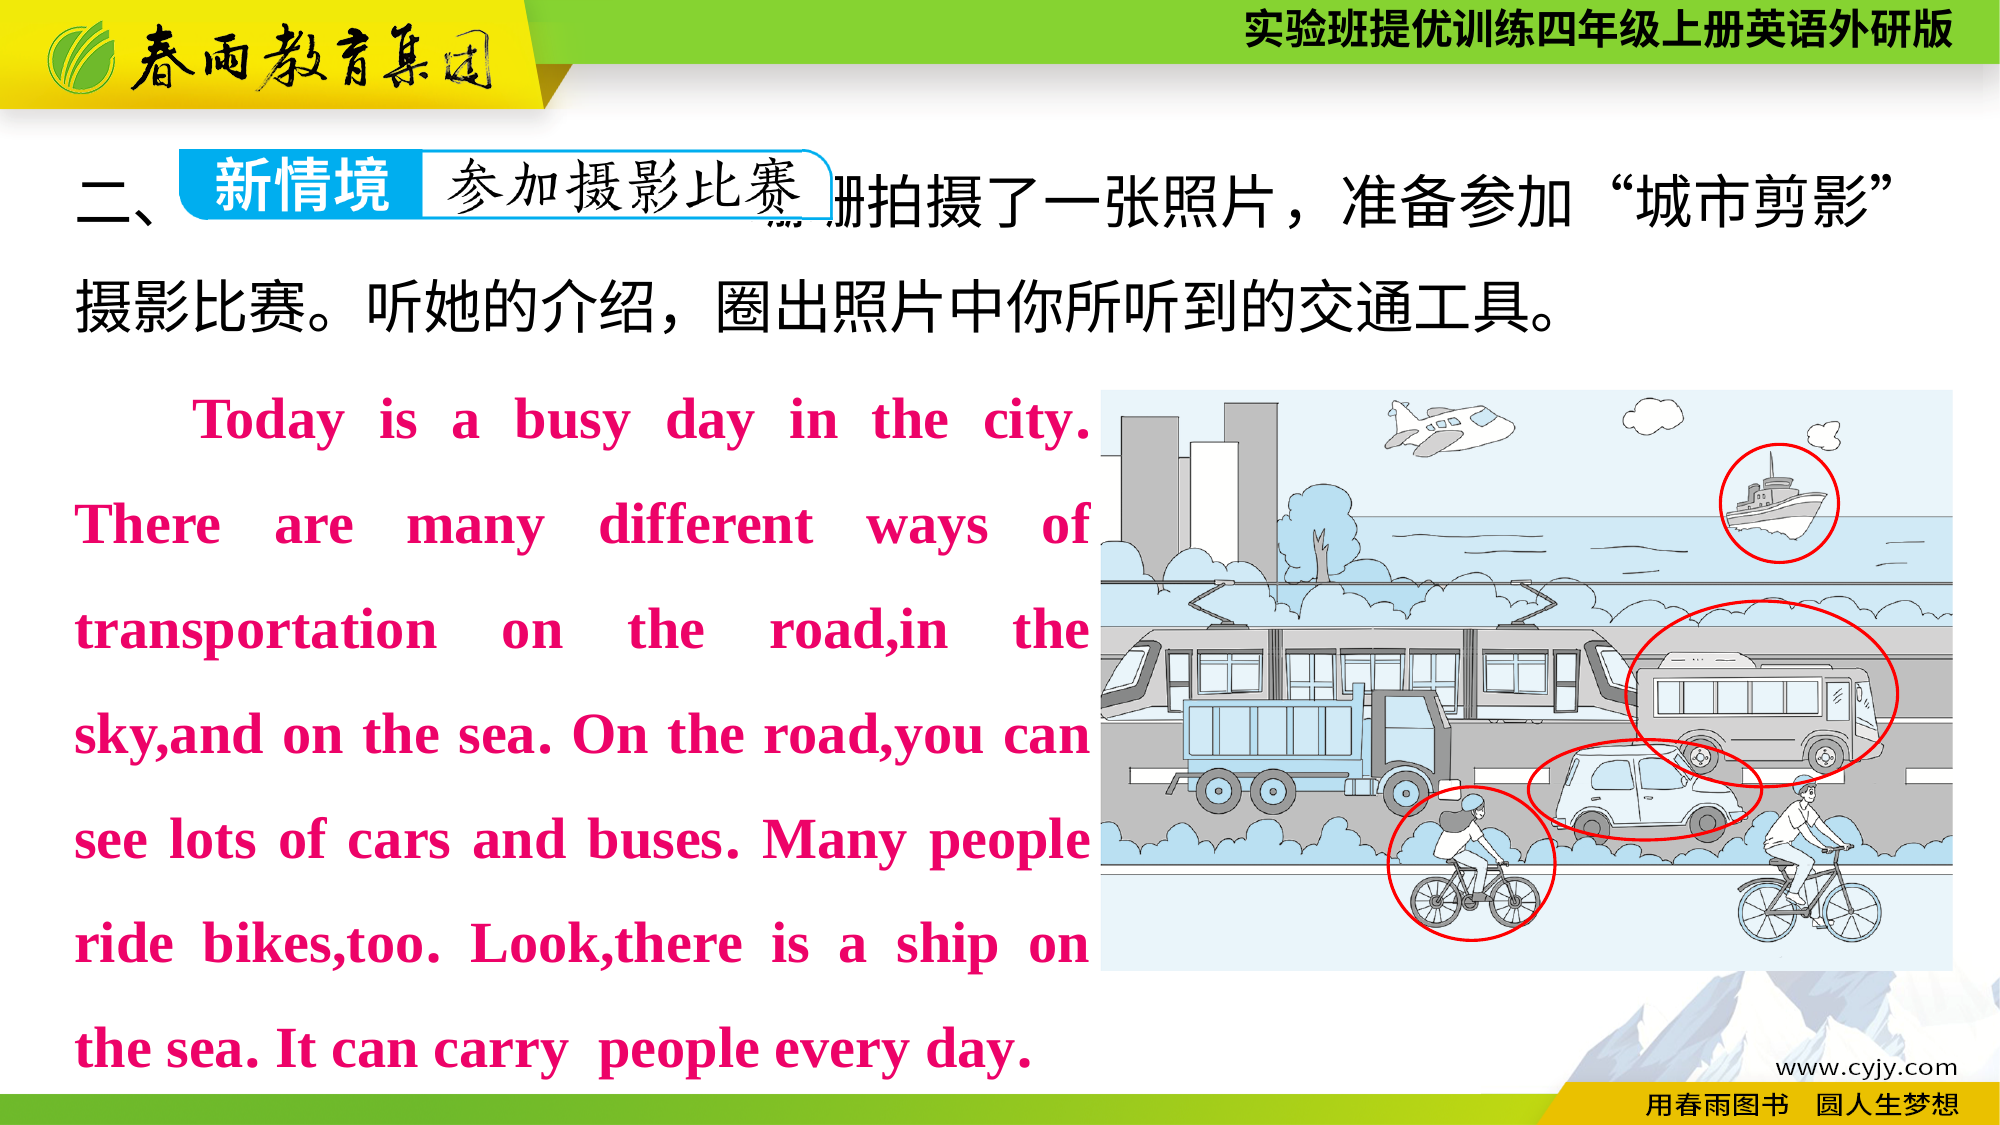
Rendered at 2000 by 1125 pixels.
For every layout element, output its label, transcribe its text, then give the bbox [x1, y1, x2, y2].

picture [0, 0, 2000, 1125]
list 二、 珊珊拍摄了一张照片，准备参加“城市剪影”摄影比赛。听她的介绍，圈出照片中你所听到的交通工具。 [59, 122, 1944, 337]
text_box Today is a busy day in the city. There are many different ways of transportation on the road,in the sky,and on the sea. On the road,you can see lots of cars and buses. Many people ride bikes,too. Look,there is a ship on the sea. It can carry people every day. [59, 337, 1107, 1088]
